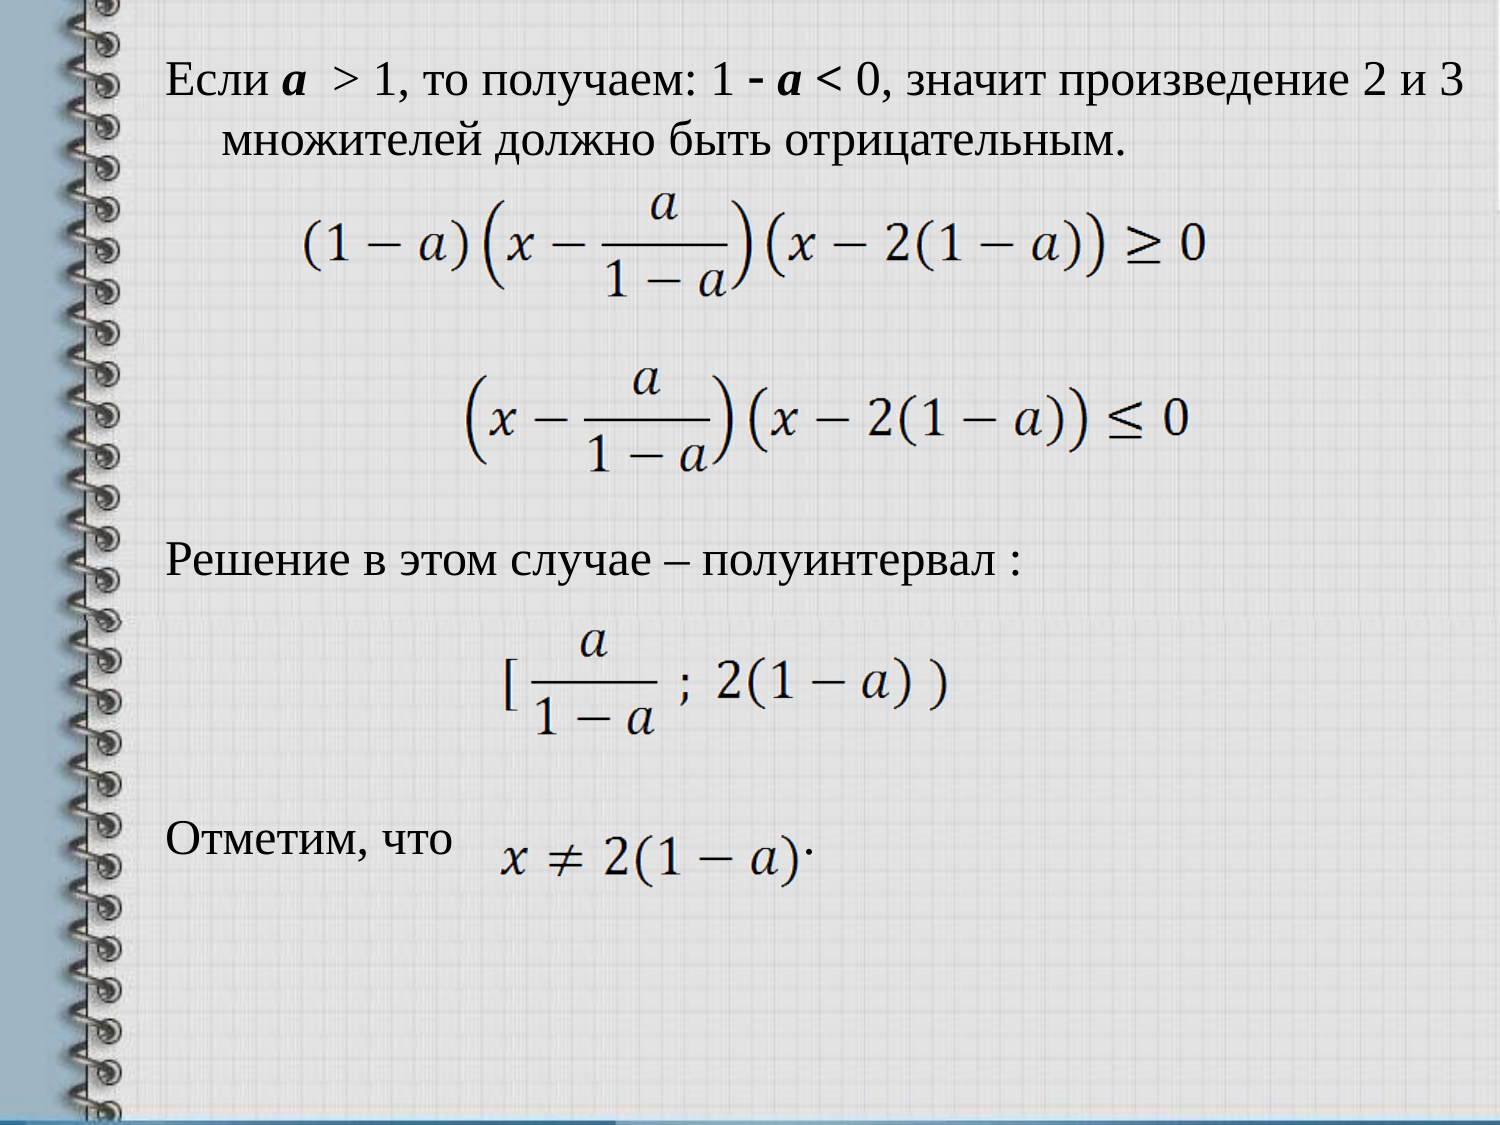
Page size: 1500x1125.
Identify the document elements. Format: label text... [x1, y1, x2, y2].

list Если а > 1, то получаем: 1  а < 0, значит произведение 2 и 3 множителей должно быть отрицательным. Решение в этом случае – полуинтервал : Отметим, что . [149, 75, 1500, 195]
picture [0, 196, 1500, 1125]
text_box [0, 0, 1500, 75]
list Если а > 1, то получаем: 1  а < 0, значит произведение 2 и 3 множителей должно быть отрицательным. Решение в этом случае – полуинтервал : Отметим, что . [149, 196, 1500, 993]
picture [0, 75, 149, 195]
picture [499, 824, 802, 899]
picture [299, 187, 1208, 309]
picture [462, 362, 1191, 483]
picture [499, 624, 949, 746]
